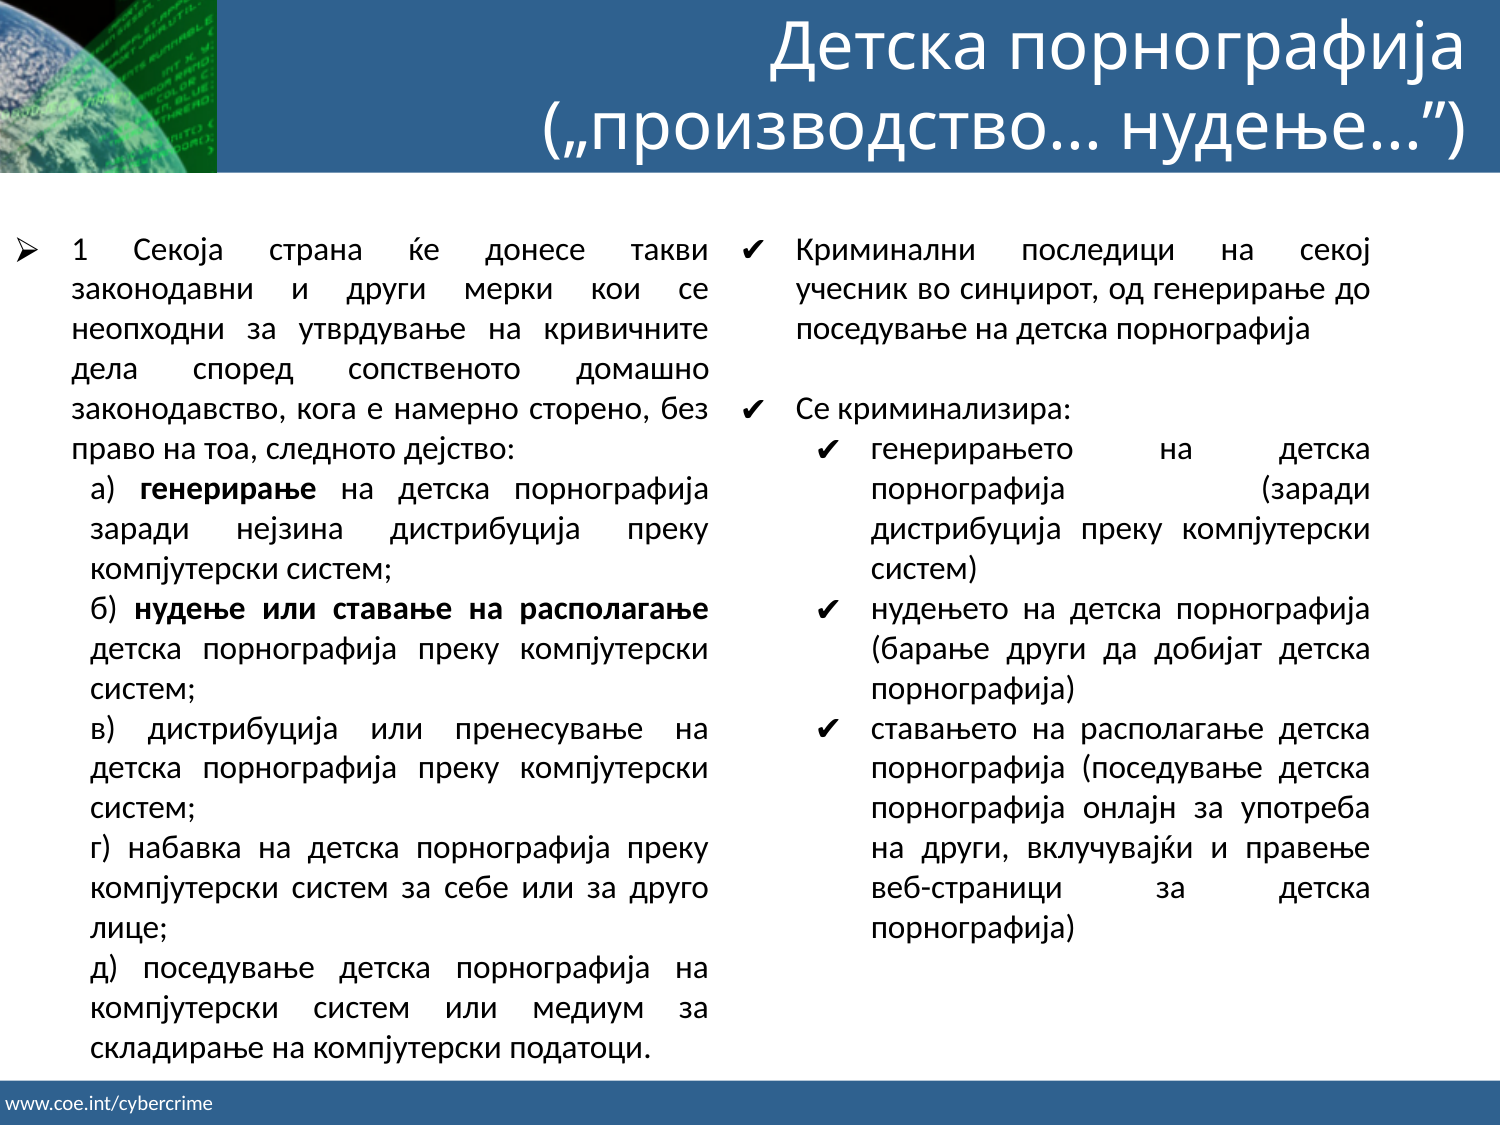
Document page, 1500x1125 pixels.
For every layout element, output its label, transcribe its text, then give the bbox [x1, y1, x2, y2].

picture [0, 0, 217, 173]
text_box 1 Секоја страна ќе донесе такви законодавни и други мерки кои се неопходни за утврдување на кривичните дела според сопственото домашно законодавство, кога е намерно сторено, без право на тоа, следното дејство: а) генерирање на детска порнографија заради нејзина дистрибуција преку компјутерски систем; б) нудење или ставање на располагање детска порнографија преку компјутерски систем; в) дистрибуција или пренесување на детска порнографија преку компјутерски систем; г) набавка на детска порнографија преку компјутерски систем за себе или за друго лице; д) поседување детска порнографија на компјутерски систем или медиум за складирање на компјутерски податоци. [0, 219, 725, 1073]
text_box Детска порнографија („производство... нудење...”) [230, 0, 1483, 171]
text_box Криминални последици на секој учесник во синџирот, од генерирање до поседување на детска порнографија Се криминализира: генерирањето на детска порнографија (заради дистрибуција преку компјутерски систем) нудењето на детска порнографија (барање други да добијат детска порнографија) ставањето на располагање детска порнографија (поседување детска порнографија онлајн за употреба на други, вклучувајќи и правење веб-страници за детска порнографија) [724, 219, 1387, 953]
